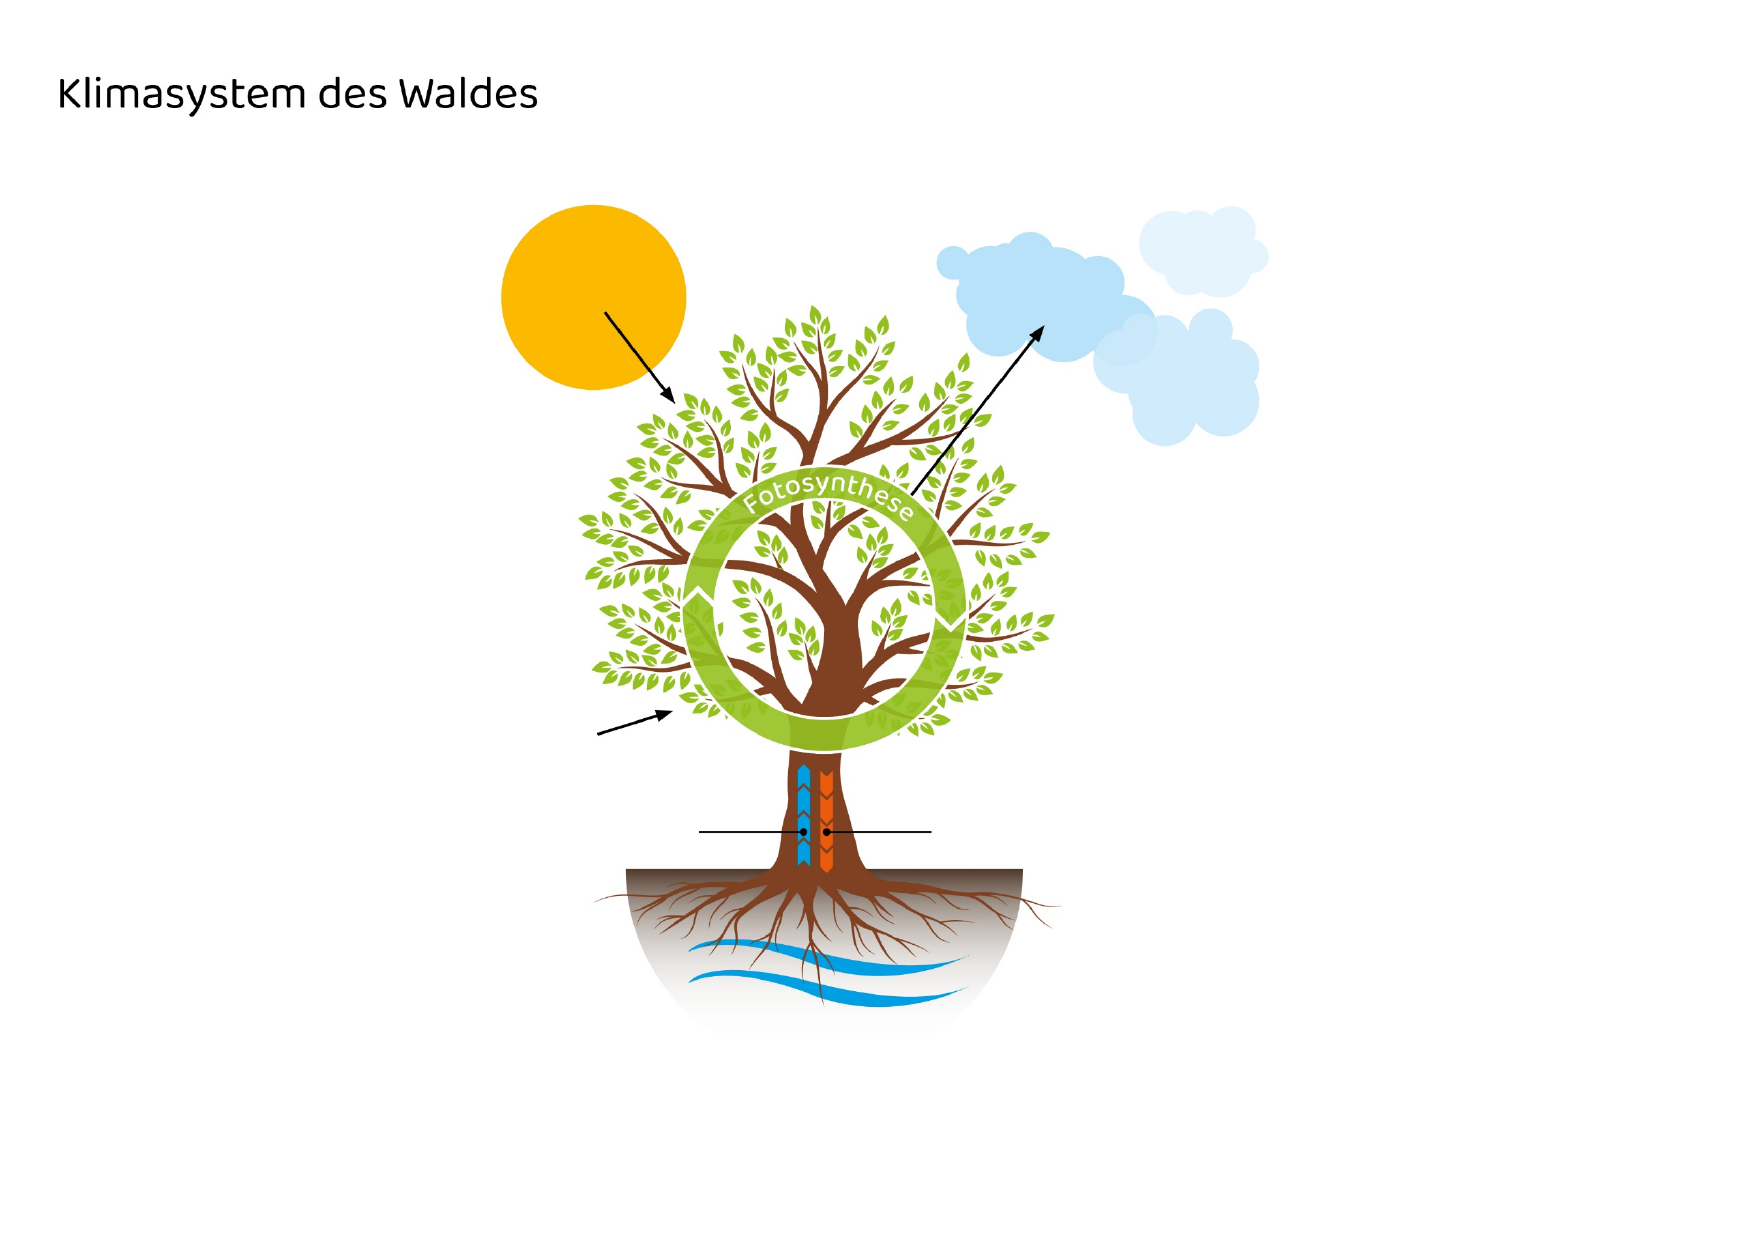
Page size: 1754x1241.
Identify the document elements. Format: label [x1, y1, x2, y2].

picture [0, 0, 1650, 1167]
